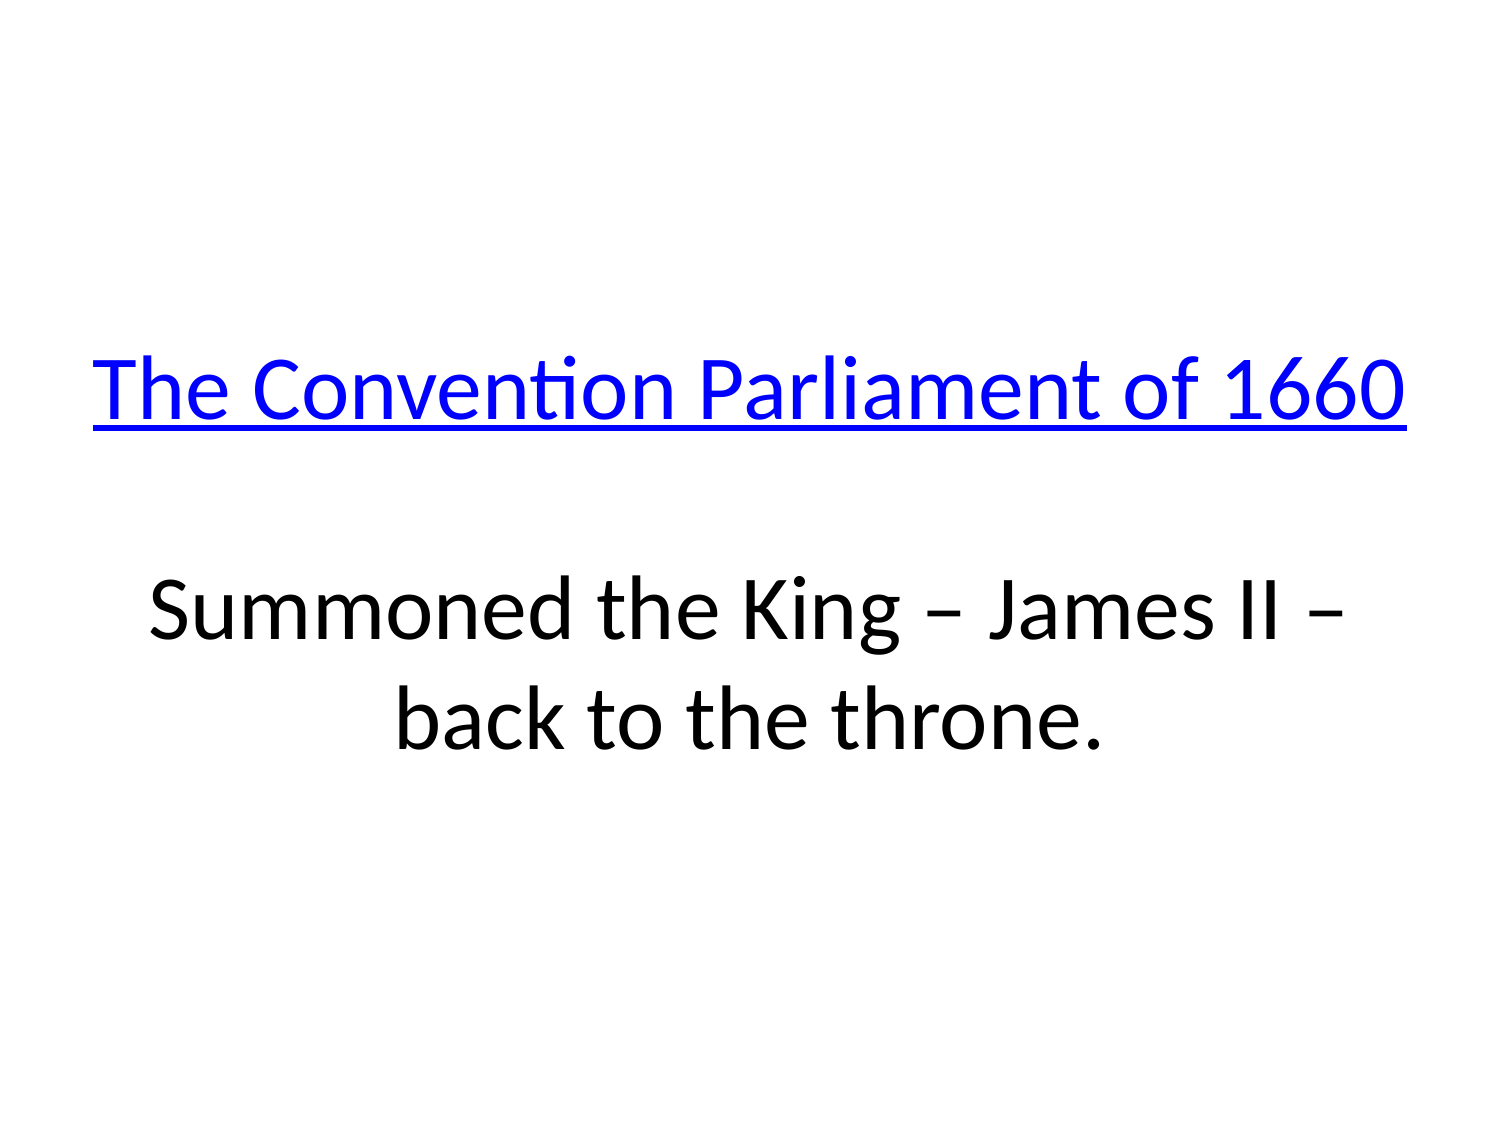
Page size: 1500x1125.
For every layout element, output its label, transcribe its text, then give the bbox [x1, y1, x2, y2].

title The Convention Parliament of 1660 Summoned the King – James II – back to the throne. [74, 44, 1426, 1051]
